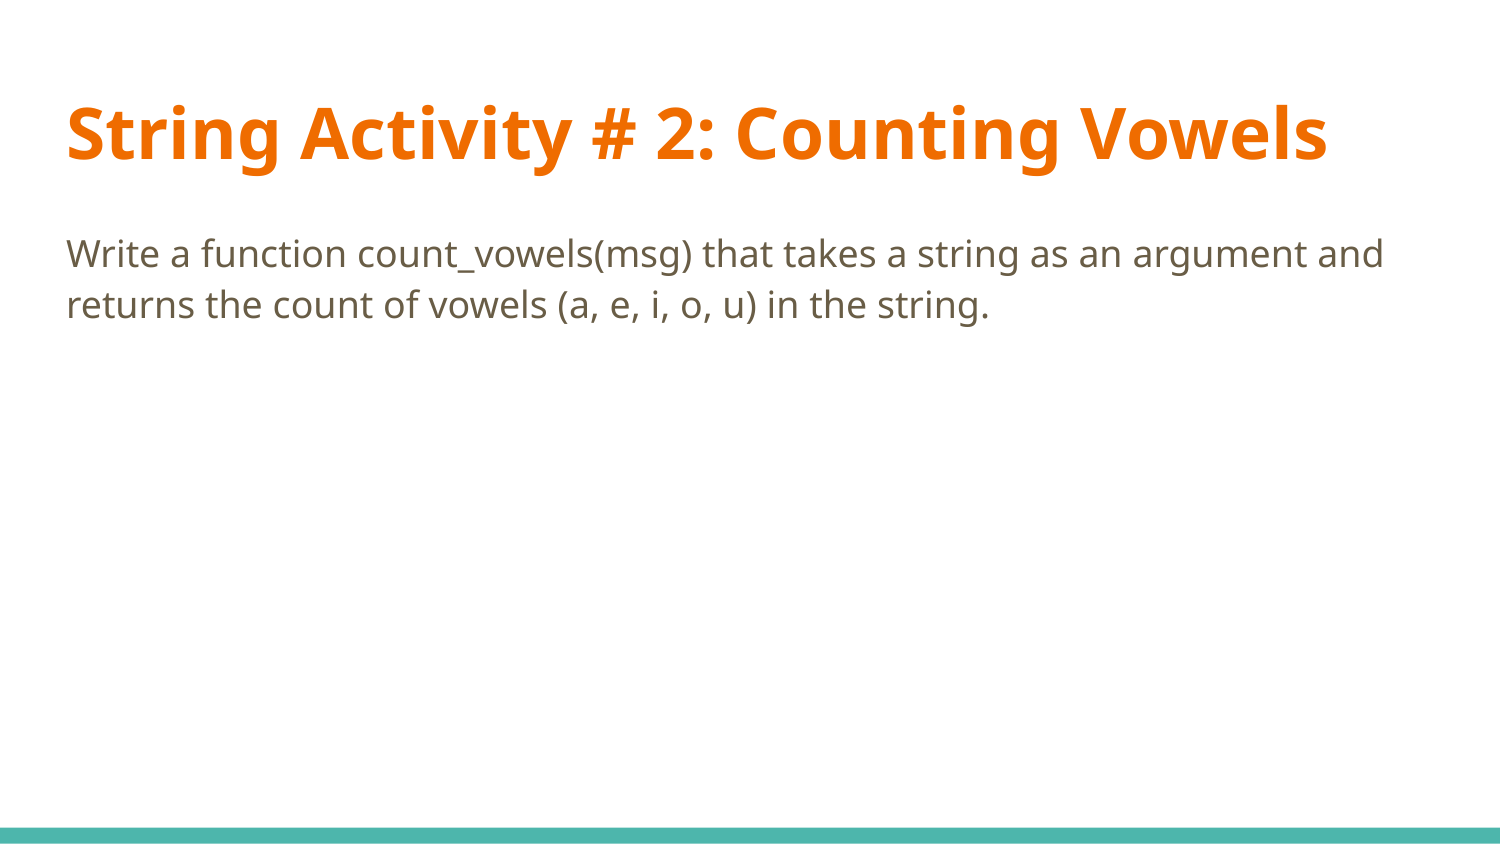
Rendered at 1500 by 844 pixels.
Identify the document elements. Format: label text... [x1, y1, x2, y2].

title String Activity # 2: Counting Vowels [51, 72, 1449, 189]
list Write a function count_vowels(msg) that takes a string as an argument and returns the count of vowels (a, e, i, o, u) in the string. [51, 207, 1449, 750]
